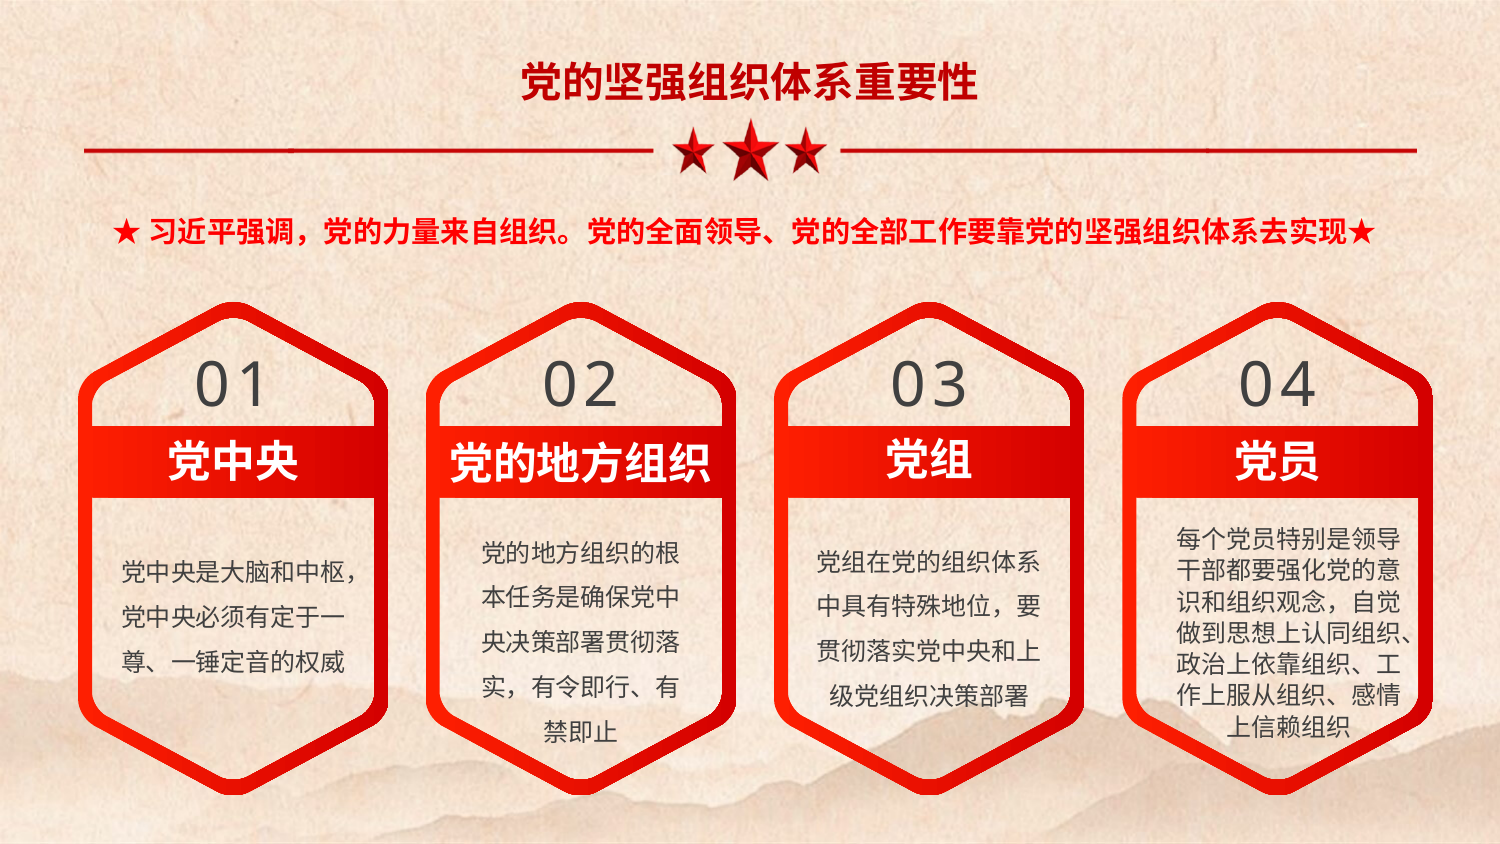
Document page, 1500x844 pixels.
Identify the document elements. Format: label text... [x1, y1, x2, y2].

picture [0, 0, 1500, 844]
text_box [425, 302, 737, 796]
text_box 党的坚强组织体系重要性 [157, 48, 1342, 114]
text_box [1122, 302, 1433, 796]
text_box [78, 302, 389, 796]
text_box ★习近平强调，党的力量来自组织。党的全面领导、党的全部工作要靠党的坚强组织体系去实现★ [85, 205, 1405, 256]
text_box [774, 302, 1085, 796]
